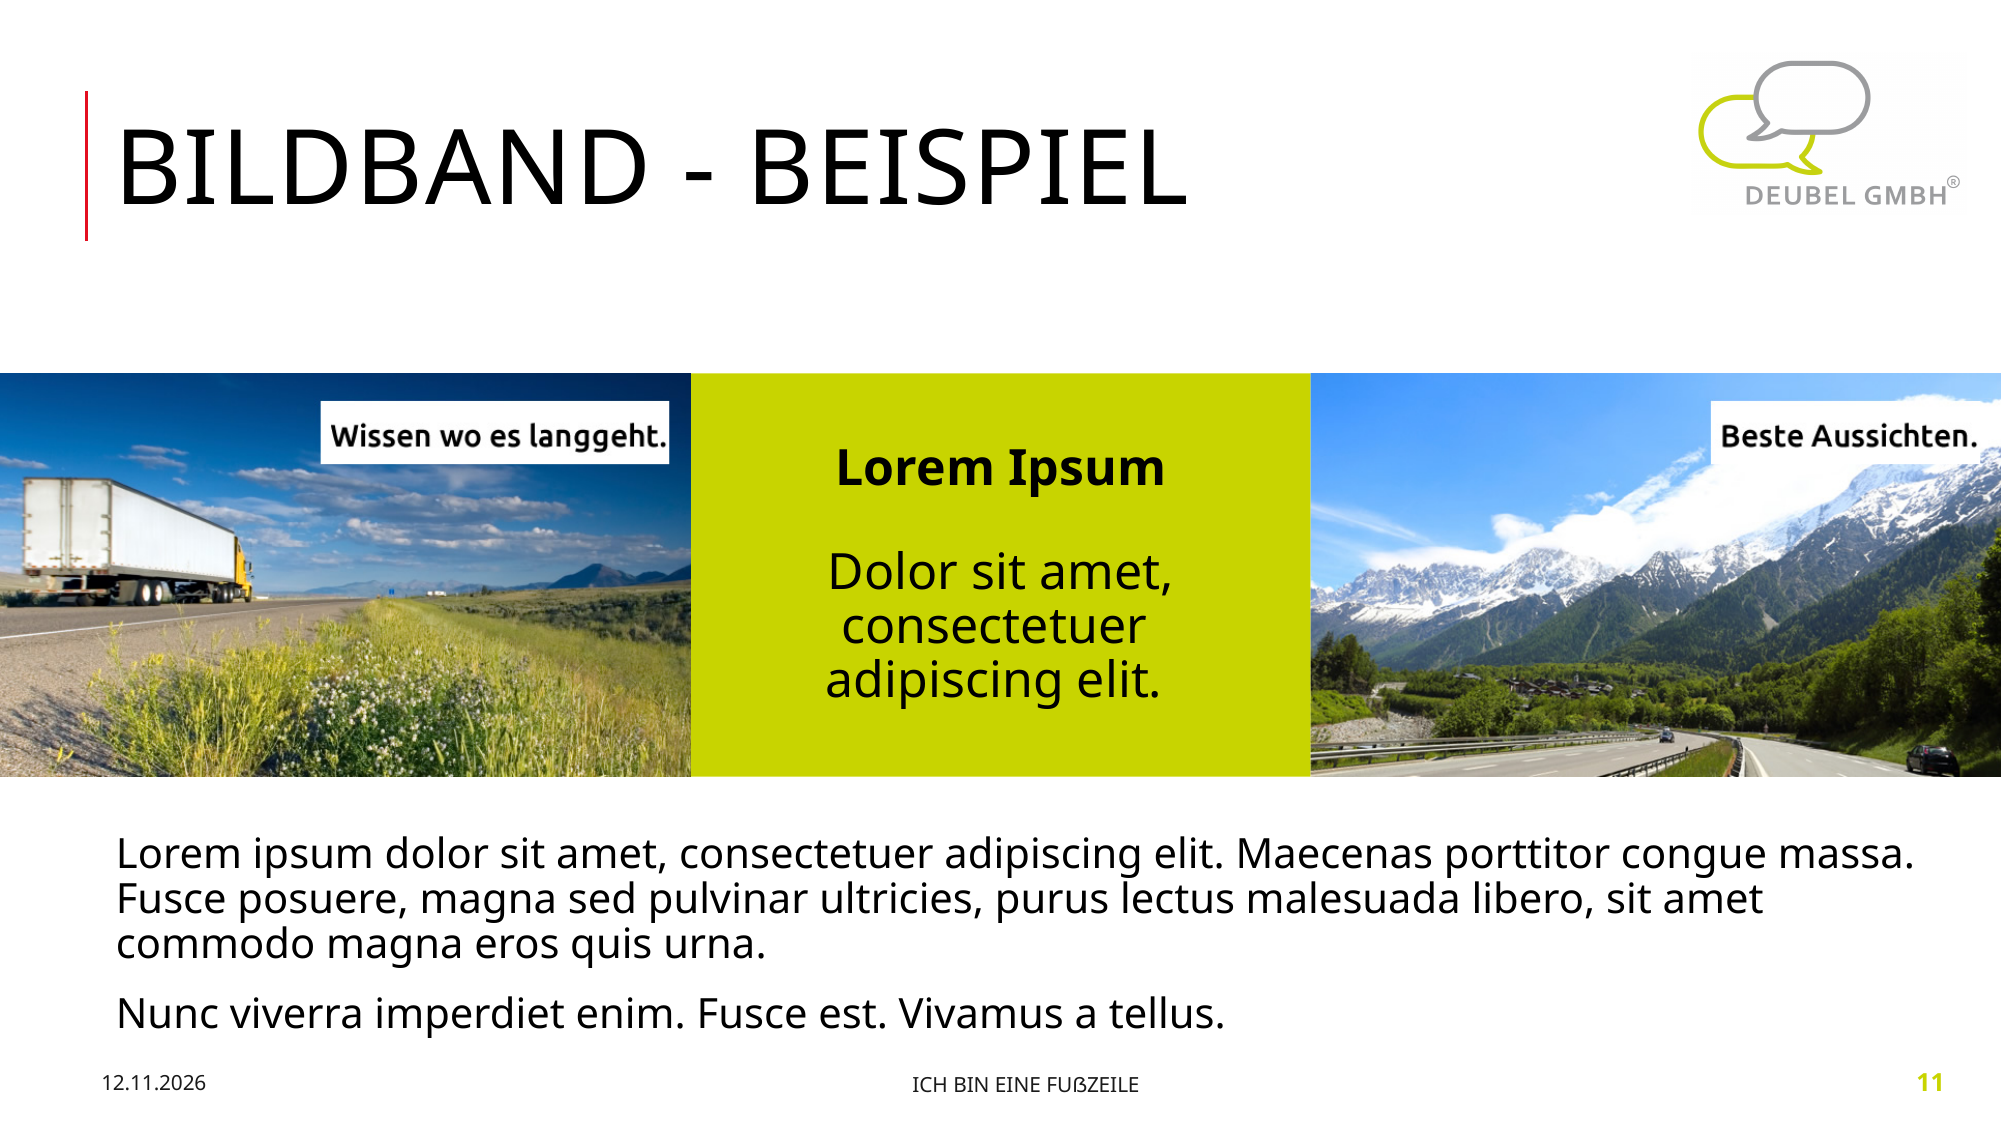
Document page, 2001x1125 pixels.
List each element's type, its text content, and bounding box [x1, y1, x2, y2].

slide_number 11 [1727, 1061, 1945, 1107]
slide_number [86, 1061, 328, 1107]
picture [0, 373, 692, 777]
list Lorem ipsum dolor sit amet, consectetuer adipiscing elit. Maecenas porttitor congue massa. Fusce posuere, magna sed pulvinar ultricies, purus lectus malesuada libero, sit amet commodo magna eros quis urna. Nunc viverra imperdiet enim. Fusce est. Vivamus a tellus. [86, 825, 1946, 1037]
title Bildband - Beispiel [84, 51, 1712, 298]
picture [1712, 52, 1967, 215]
footer Ich bin eine Fußzeile [343, 1061, 1709, 1107]
picture [1310, 373, 2001, 777]
list Lorem Ipsum Dolor sit amet, consectetuer adipiscing elit. [695, 373, 1305, 777]
